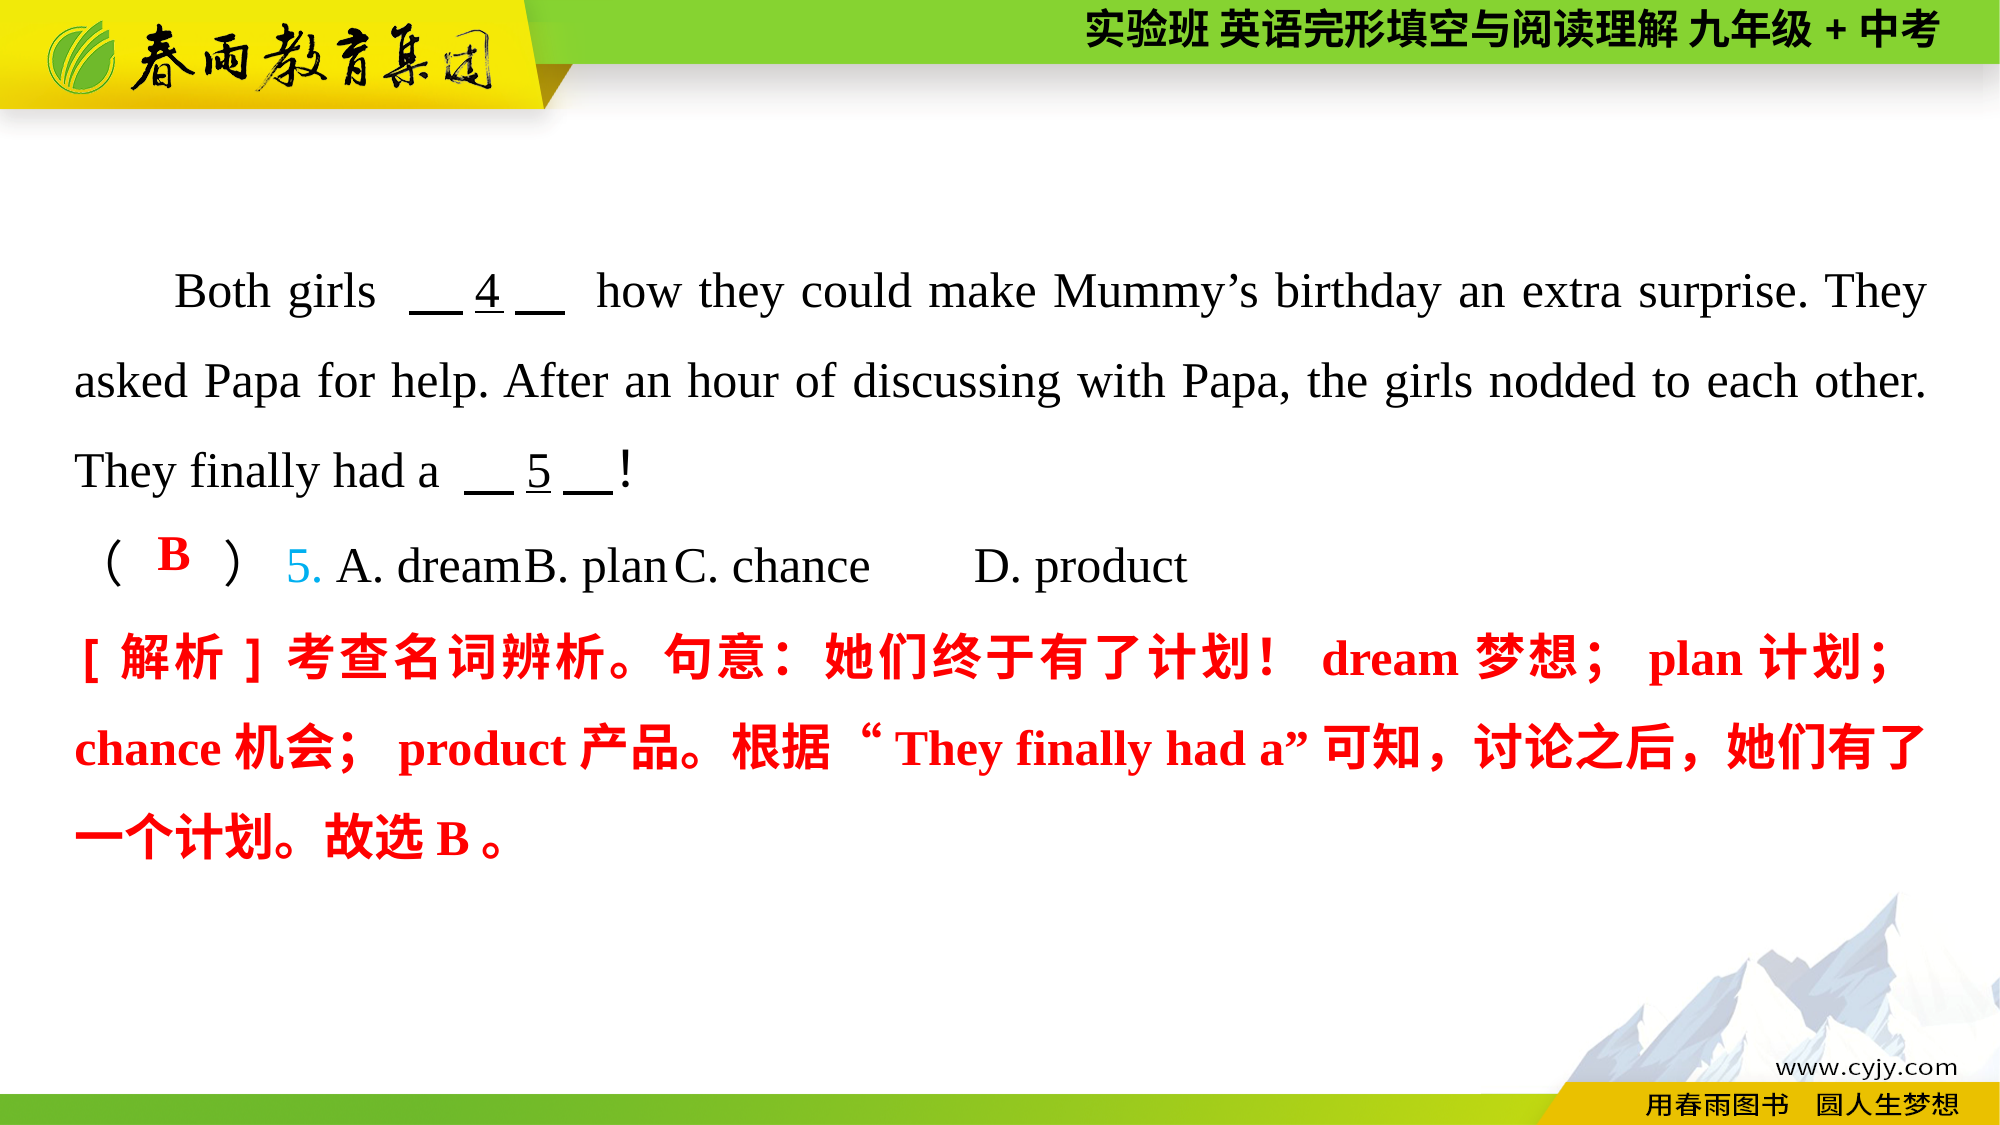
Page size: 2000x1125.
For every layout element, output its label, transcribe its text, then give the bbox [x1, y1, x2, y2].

text_box [解析]考查名词辨析。句意：她们终于有了计划！dream梦想；plan计划；chance机会；product产品。根据“They finally had a”可知，讨论之后，她们有了一个计划。故选B。 [59, 587, 1944, 873]
picture [0, 0, 2000, 1125]
text_box （ ）5. A. dream B. plan C. chance D. product [58, 494, 1943, 600]
text_box B [142, 512, 206, 587]
list Both girls 4 how they could make Mummy’s birthday an extra surprise. They asked Papa for help. After an hour of discussing with Papa, the girls nodded to each other. They finally had a 5 ！ [59, 219, 1944, 508]
